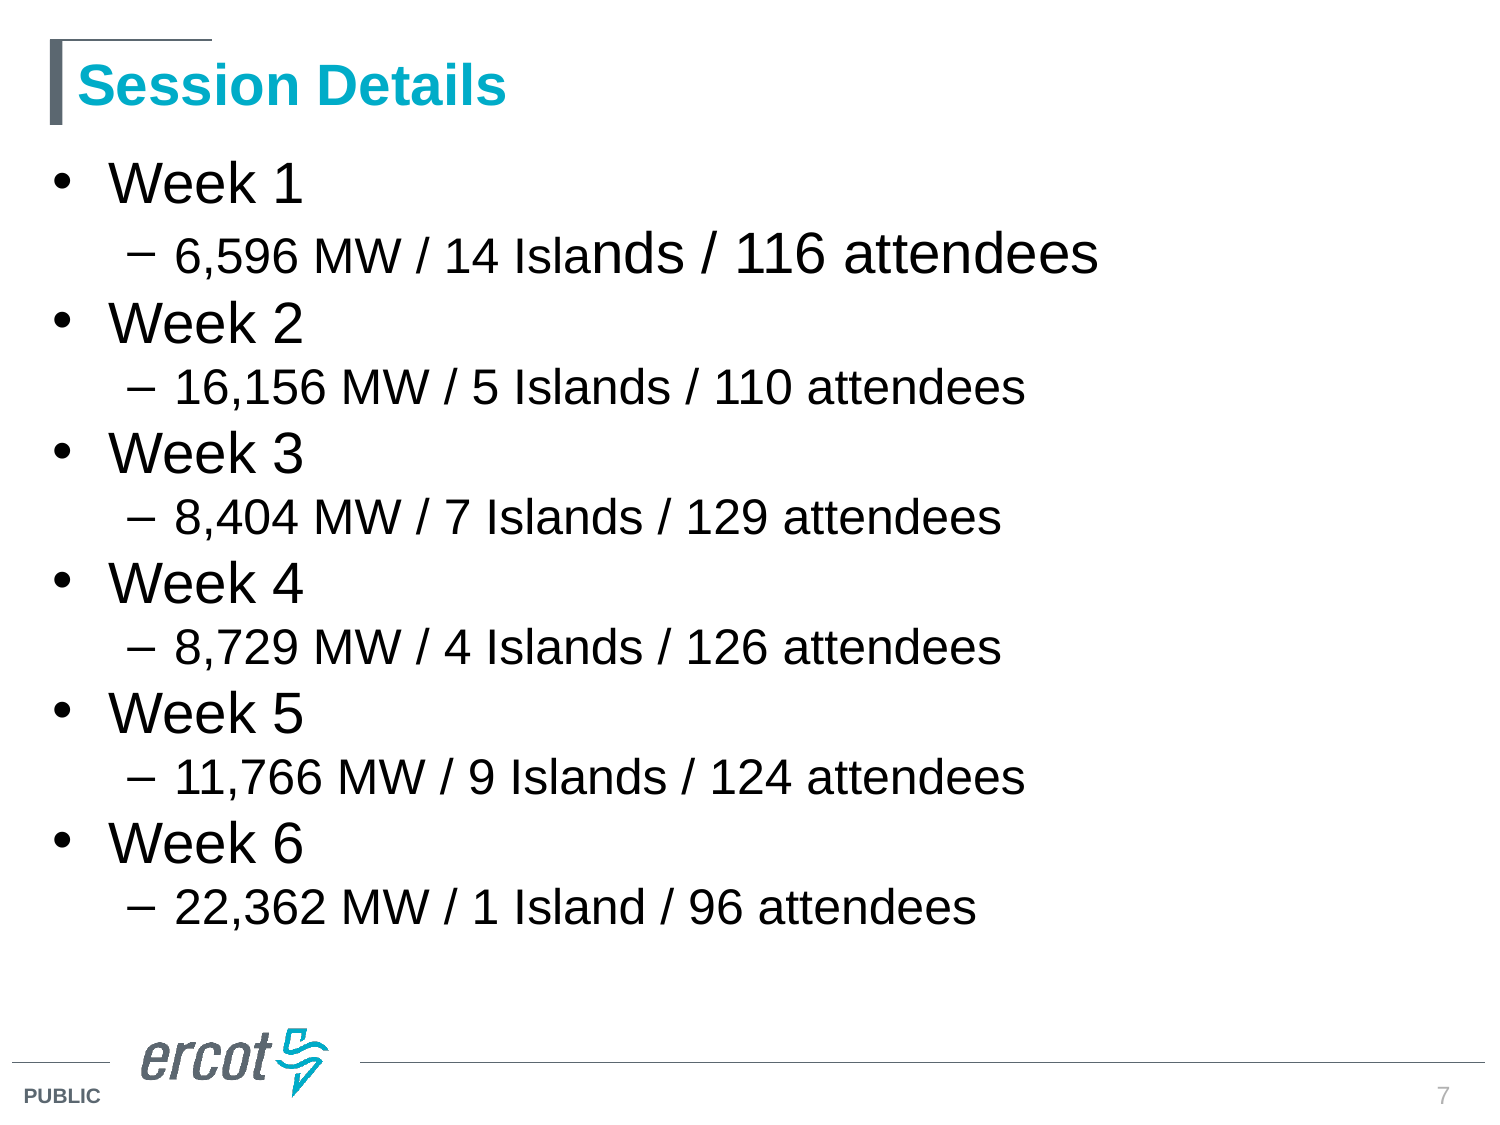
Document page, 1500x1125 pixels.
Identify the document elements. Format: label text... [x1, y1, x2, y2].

title Session Details [62, 39, 1450, 125]
picture [137, 1024, 332, 1100]
slide_number 7 [1400, 1076, 1488, 1113]
list Week 1 6,596 MW / 14 Islands / 116 attendees Week 2 16,156 MW / 5 Islands / 110 attendees Week 3 8,404 MW / 7 Islands / 129 attendees Week 4 8,729 MW / 4 Islands / 126 attendees Week 5 11,766 MW / 9 Islands / 124 attendees Week 6 22,362 MW / 1 Island / 96 attendees [37, 137, 1438, 988]
